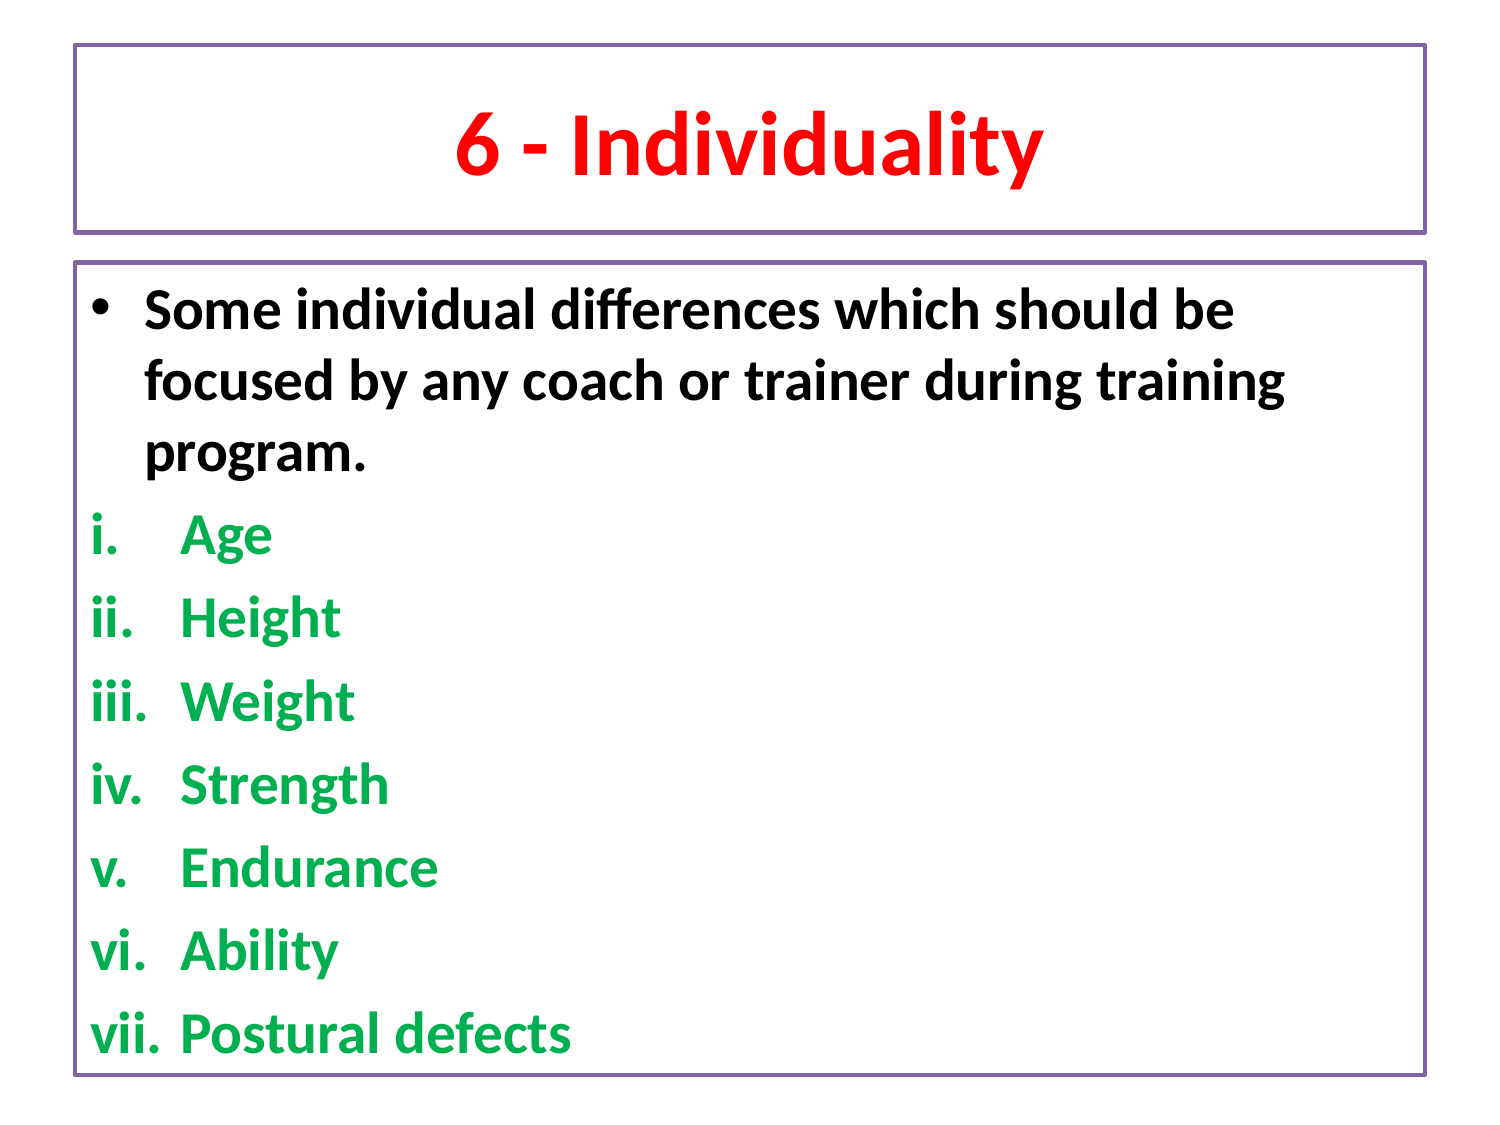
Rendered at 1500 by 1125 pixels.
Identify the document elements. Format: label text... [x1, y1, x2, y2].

title 6 - Individuality [73, 43, 1427, 235]
list Some individual differences which should be focused by any coach or trainer during training program. Age Height Weight Strength Endurance Ability Postural defects [73, 260, 1427, 1077]
